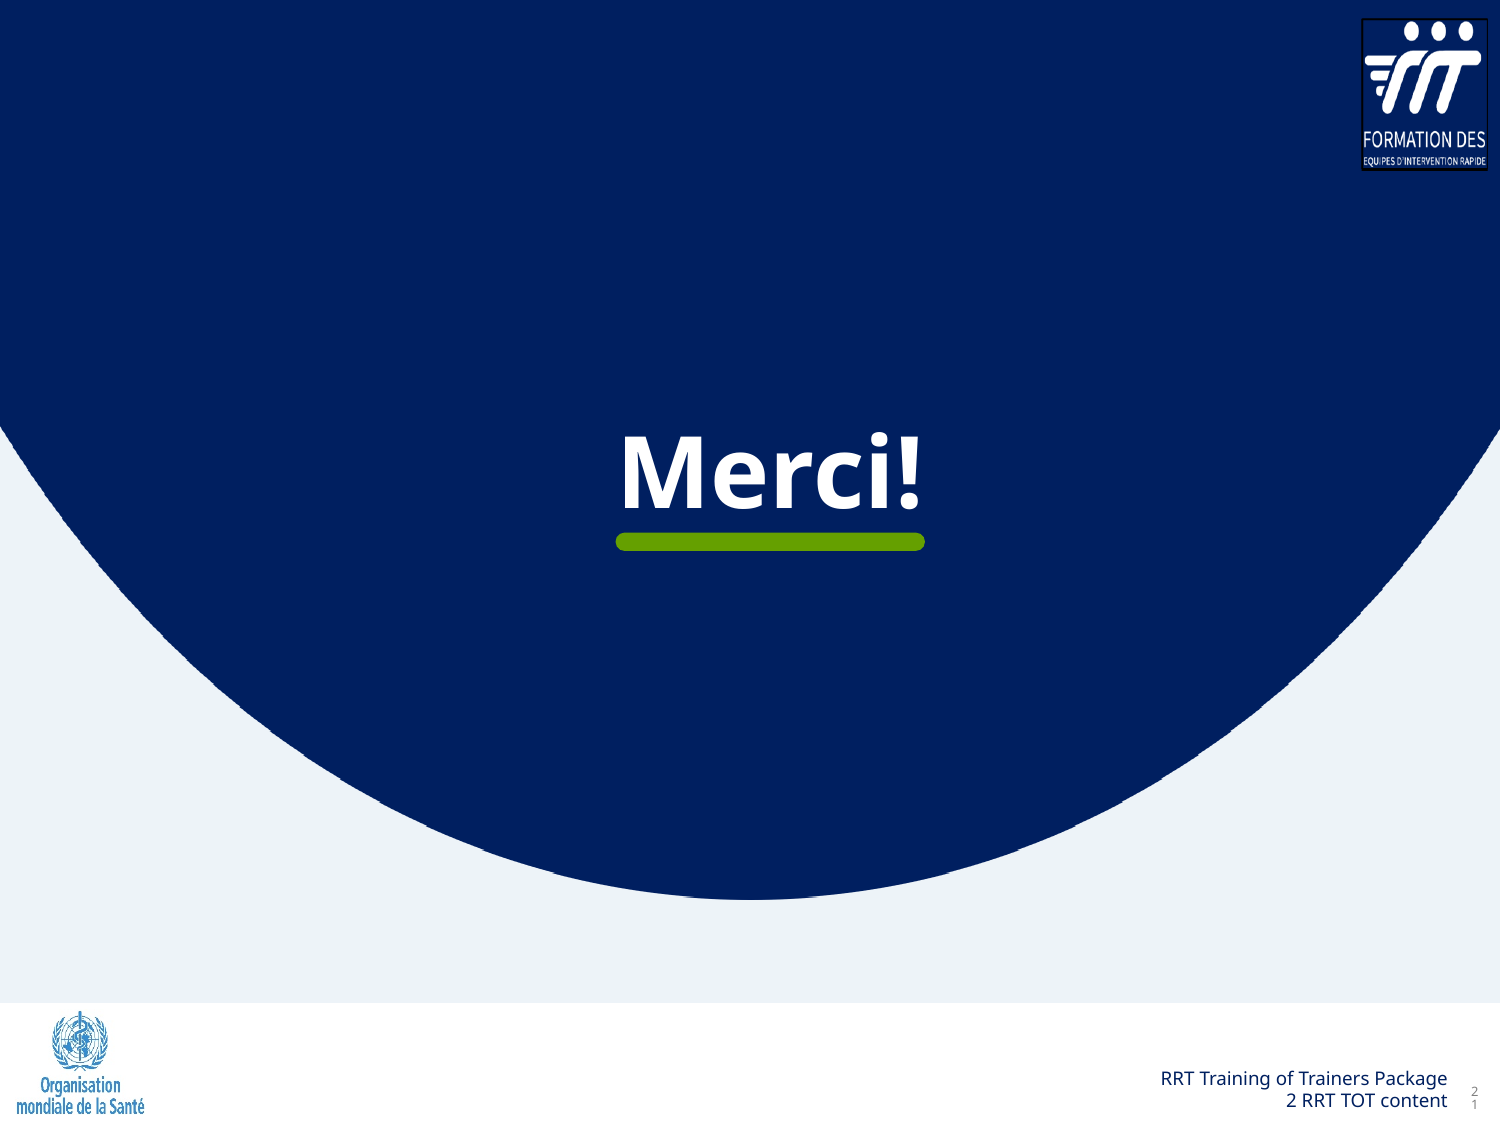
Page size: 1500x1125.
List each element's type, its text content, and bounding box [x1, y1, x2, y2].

picture [0, 0, 1500, 1003]
picture [15, 1009, 145, 1115]
list Merci! [71, 322, 1469, 631]
